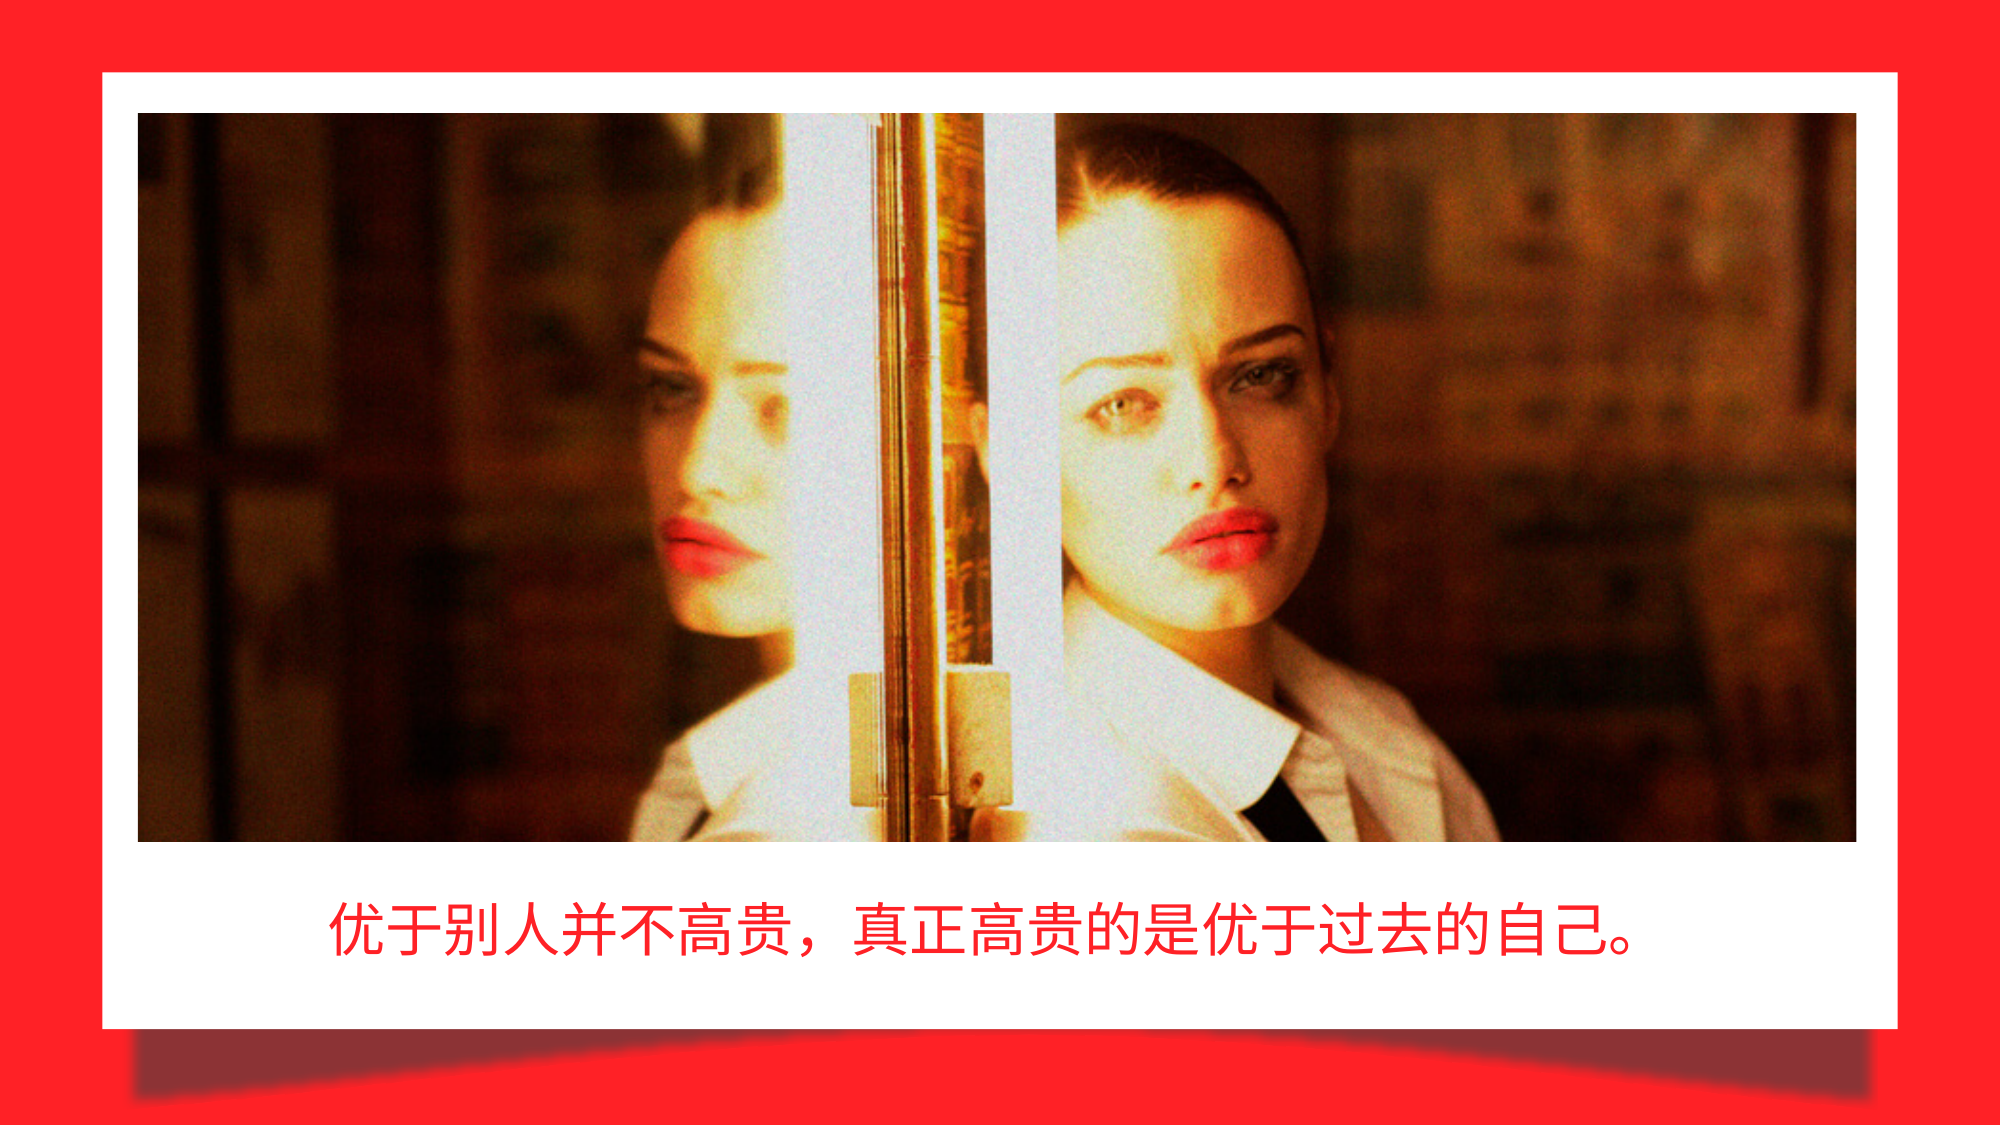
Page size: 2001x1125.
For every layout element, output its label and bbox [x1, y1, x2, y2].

text_box [102, 72, 1898, 1110]
picture [137, 113, 1857, 842]
